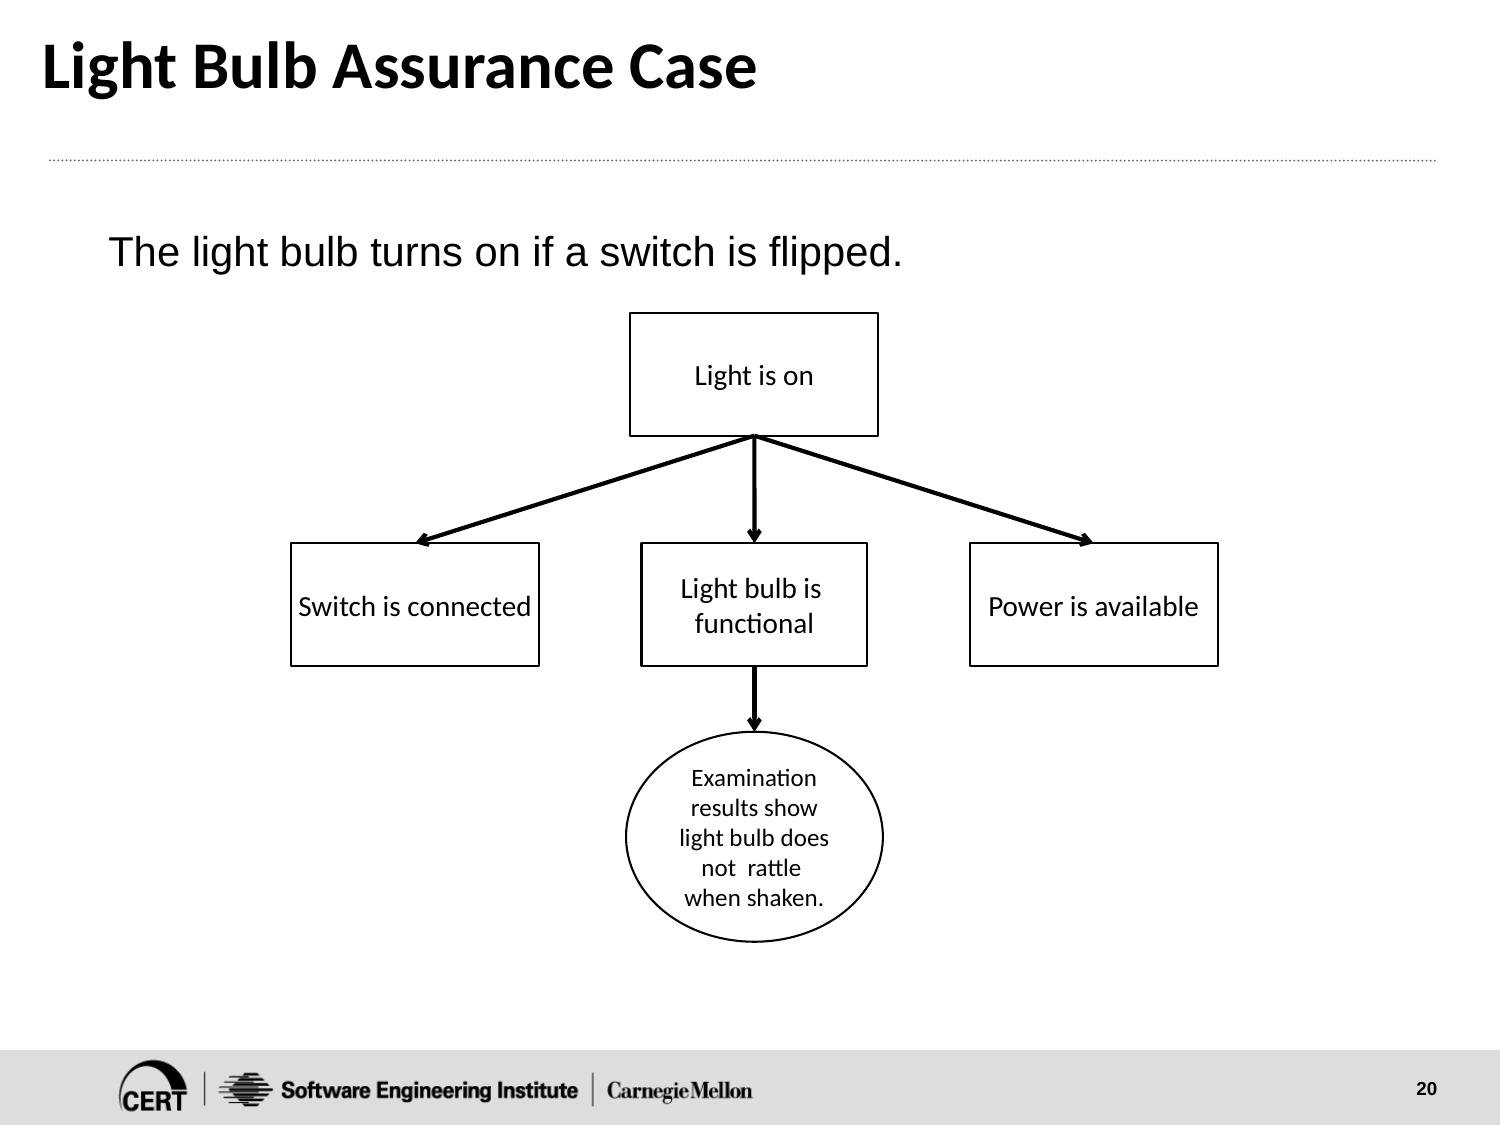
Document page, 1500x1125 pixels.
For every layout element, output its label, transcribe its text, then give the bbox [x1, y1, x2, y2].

text_box The light bulb turns on if a switch is flipped. [76, 217, 936, 283]
text_box Light is on [630, 312, 879, 434]
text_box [290, 542, 1219, 667]
picture [102, 1056, 765, 1117]
title Light Bulb Assurance Case [42, 37, 1434, 155]
text_box Examination results show light bulb does not rattle when shaken. [626, 731, 883, 942]
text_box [755, 435, 1094, 544]
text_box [414, 435, 752, 544]
